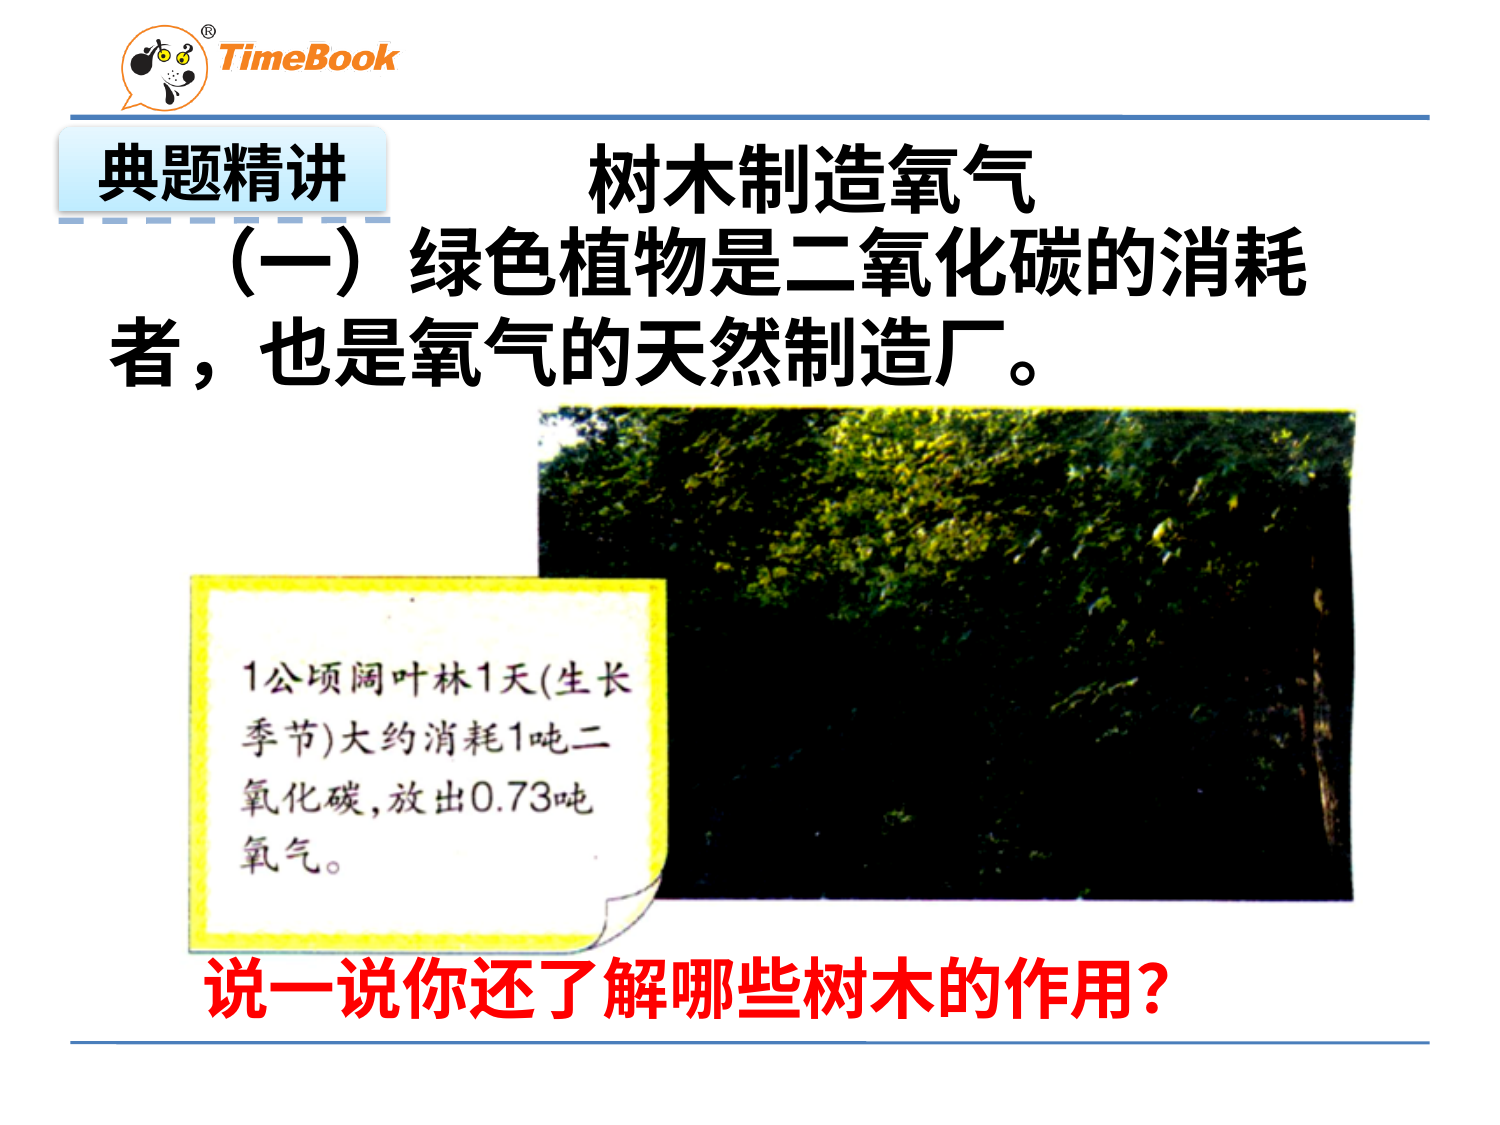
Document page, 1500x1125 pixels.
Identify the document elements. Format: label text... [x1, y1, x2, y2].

text_box （一）绿色植物是二氧化碳的消耗者，也是氧气的天然制造厂。 [93, 208, 1395, 403]
text_box 树木制造氧气 [572, 125, 1101, 208]
text_box 说一说你还了解哪些树木的作用？ [187, 979, 1254, 1034]
text_box 典题精讲 [57, 125, 388, 213]
picture [118, 22, 408, 113]
picture [163, 385, 1384, 972]
